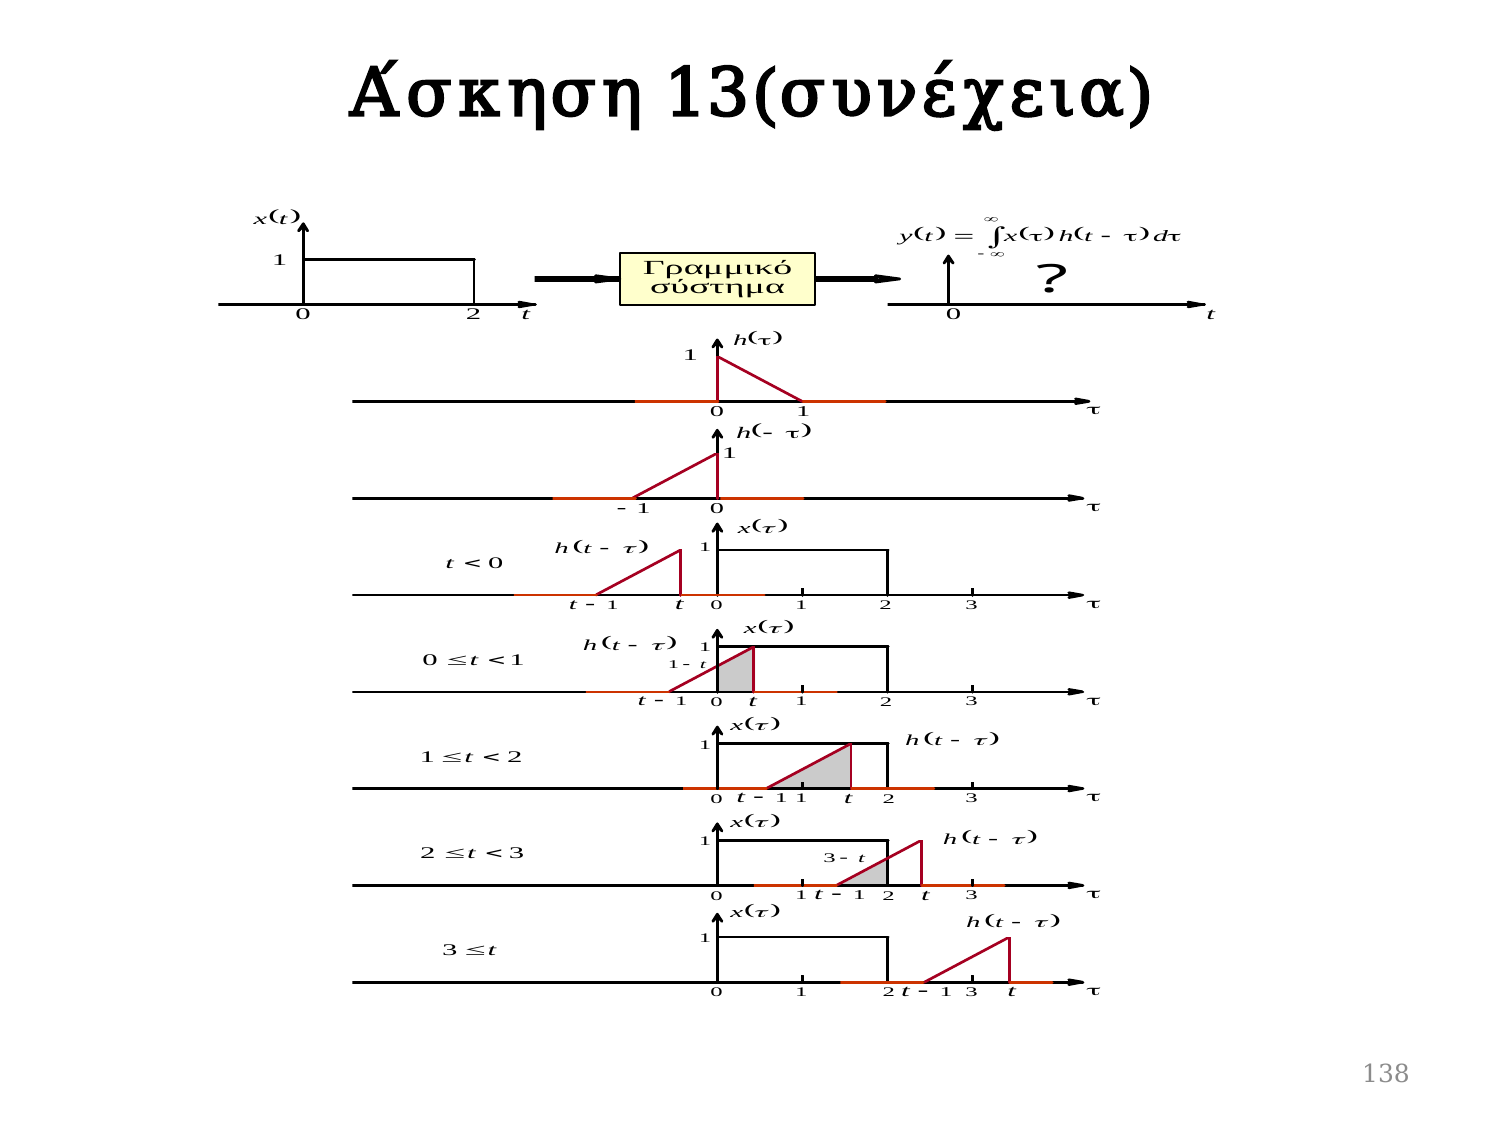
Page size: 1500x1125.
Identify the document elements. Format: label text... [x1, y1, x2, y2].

slide_number 138 [1222, 1042, 1425, 1103]
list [218, 207, 1223, 1000]
title Άσκηση 13(συνέχεια) [75, 19, 1425, 159]
